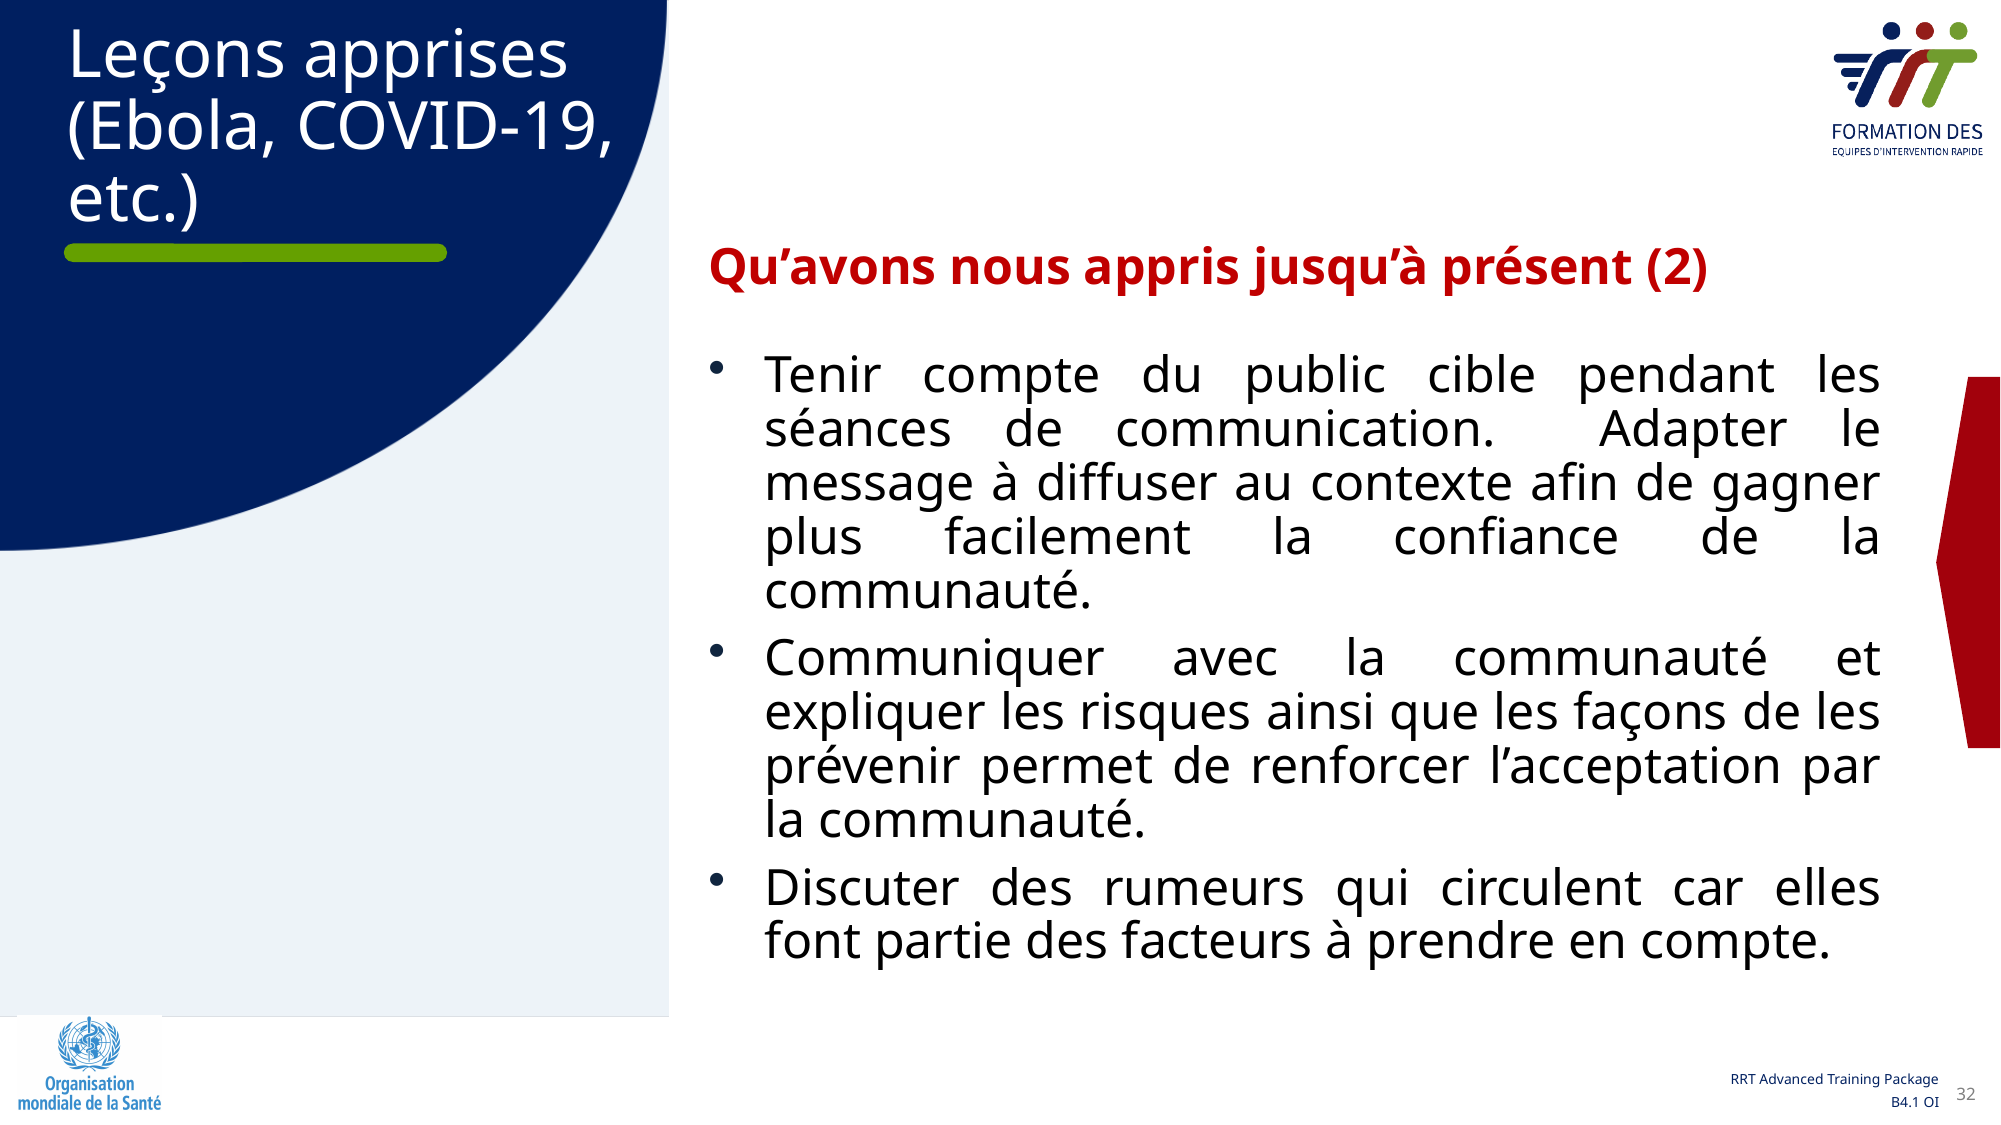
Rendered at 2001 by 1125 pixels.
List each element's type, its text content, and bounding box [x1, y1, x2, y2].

list Qu’avons nous appris jusqu’à présent (2) Tenir compte du public cible pendant les séances de communication. Adapter le message à diffuser au contexte afin de gagner plus facilement la confiance de la communauté. Communiquer avec la communauté et expliquer les risques ainsi que les façons de les prévenir permet de renforcer l’acceptation par la communauté. Discuter des rumeurs qui circulent car elles font partie des facteurs à prendre en compte. [692, 233, 1898, 892]
picture [1832, 21, 1983, 157]
text_box Leçons apprises (Ebola, COVID-19, etc.) [52, 51, 694, 205]
picture [0, 0, 669, 1111]
